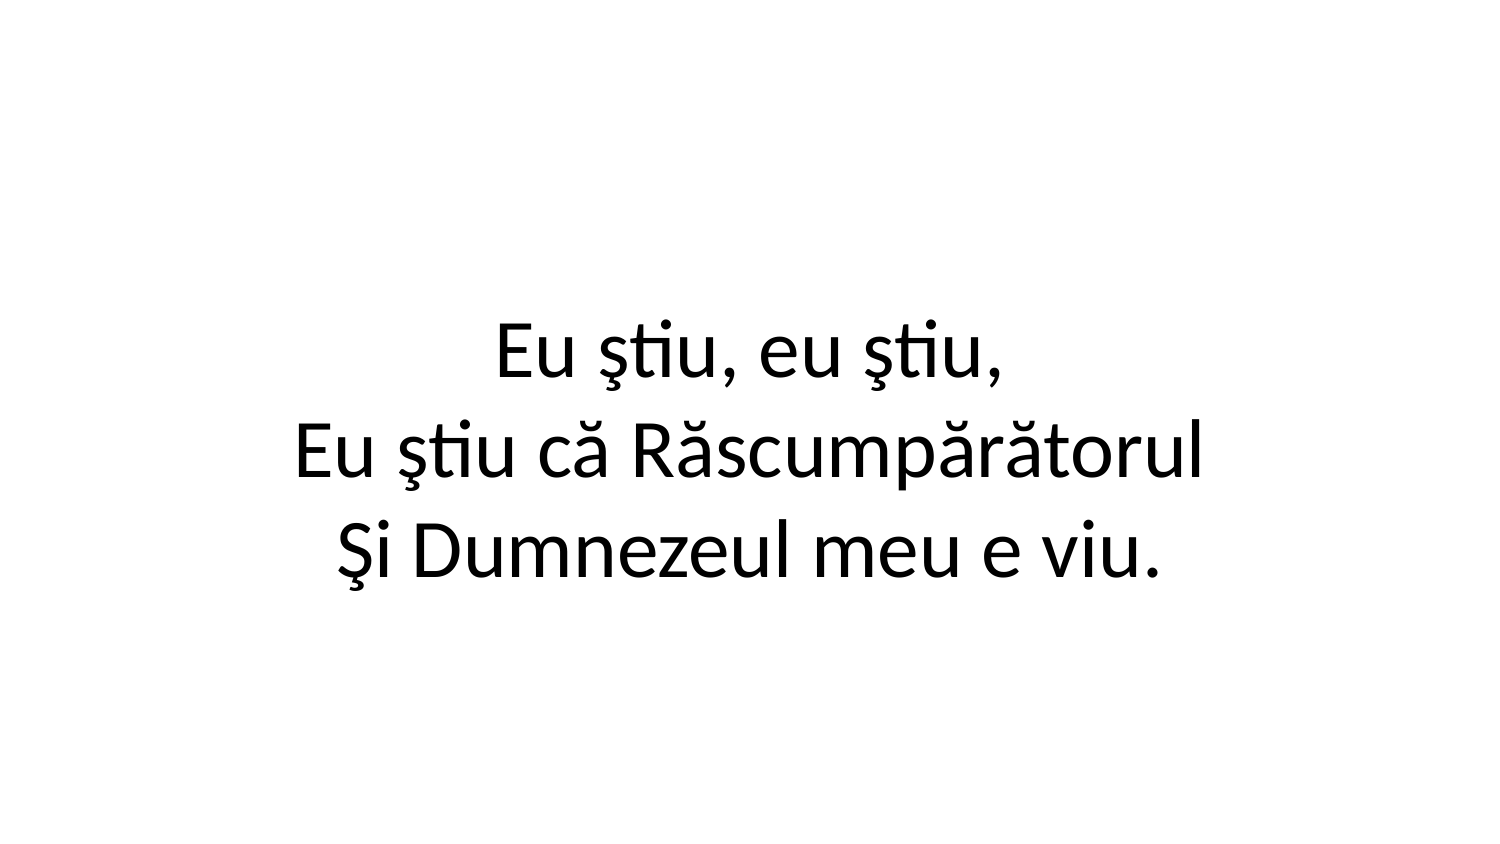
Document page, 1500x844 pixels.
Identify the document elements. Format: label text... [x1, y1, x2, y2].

text_box Eu ştiu, eu ştiu, Eu ştiu că Răscumpărătorul Şi Dumnezeul meu e viu. [278, 242, 1222, 602]
